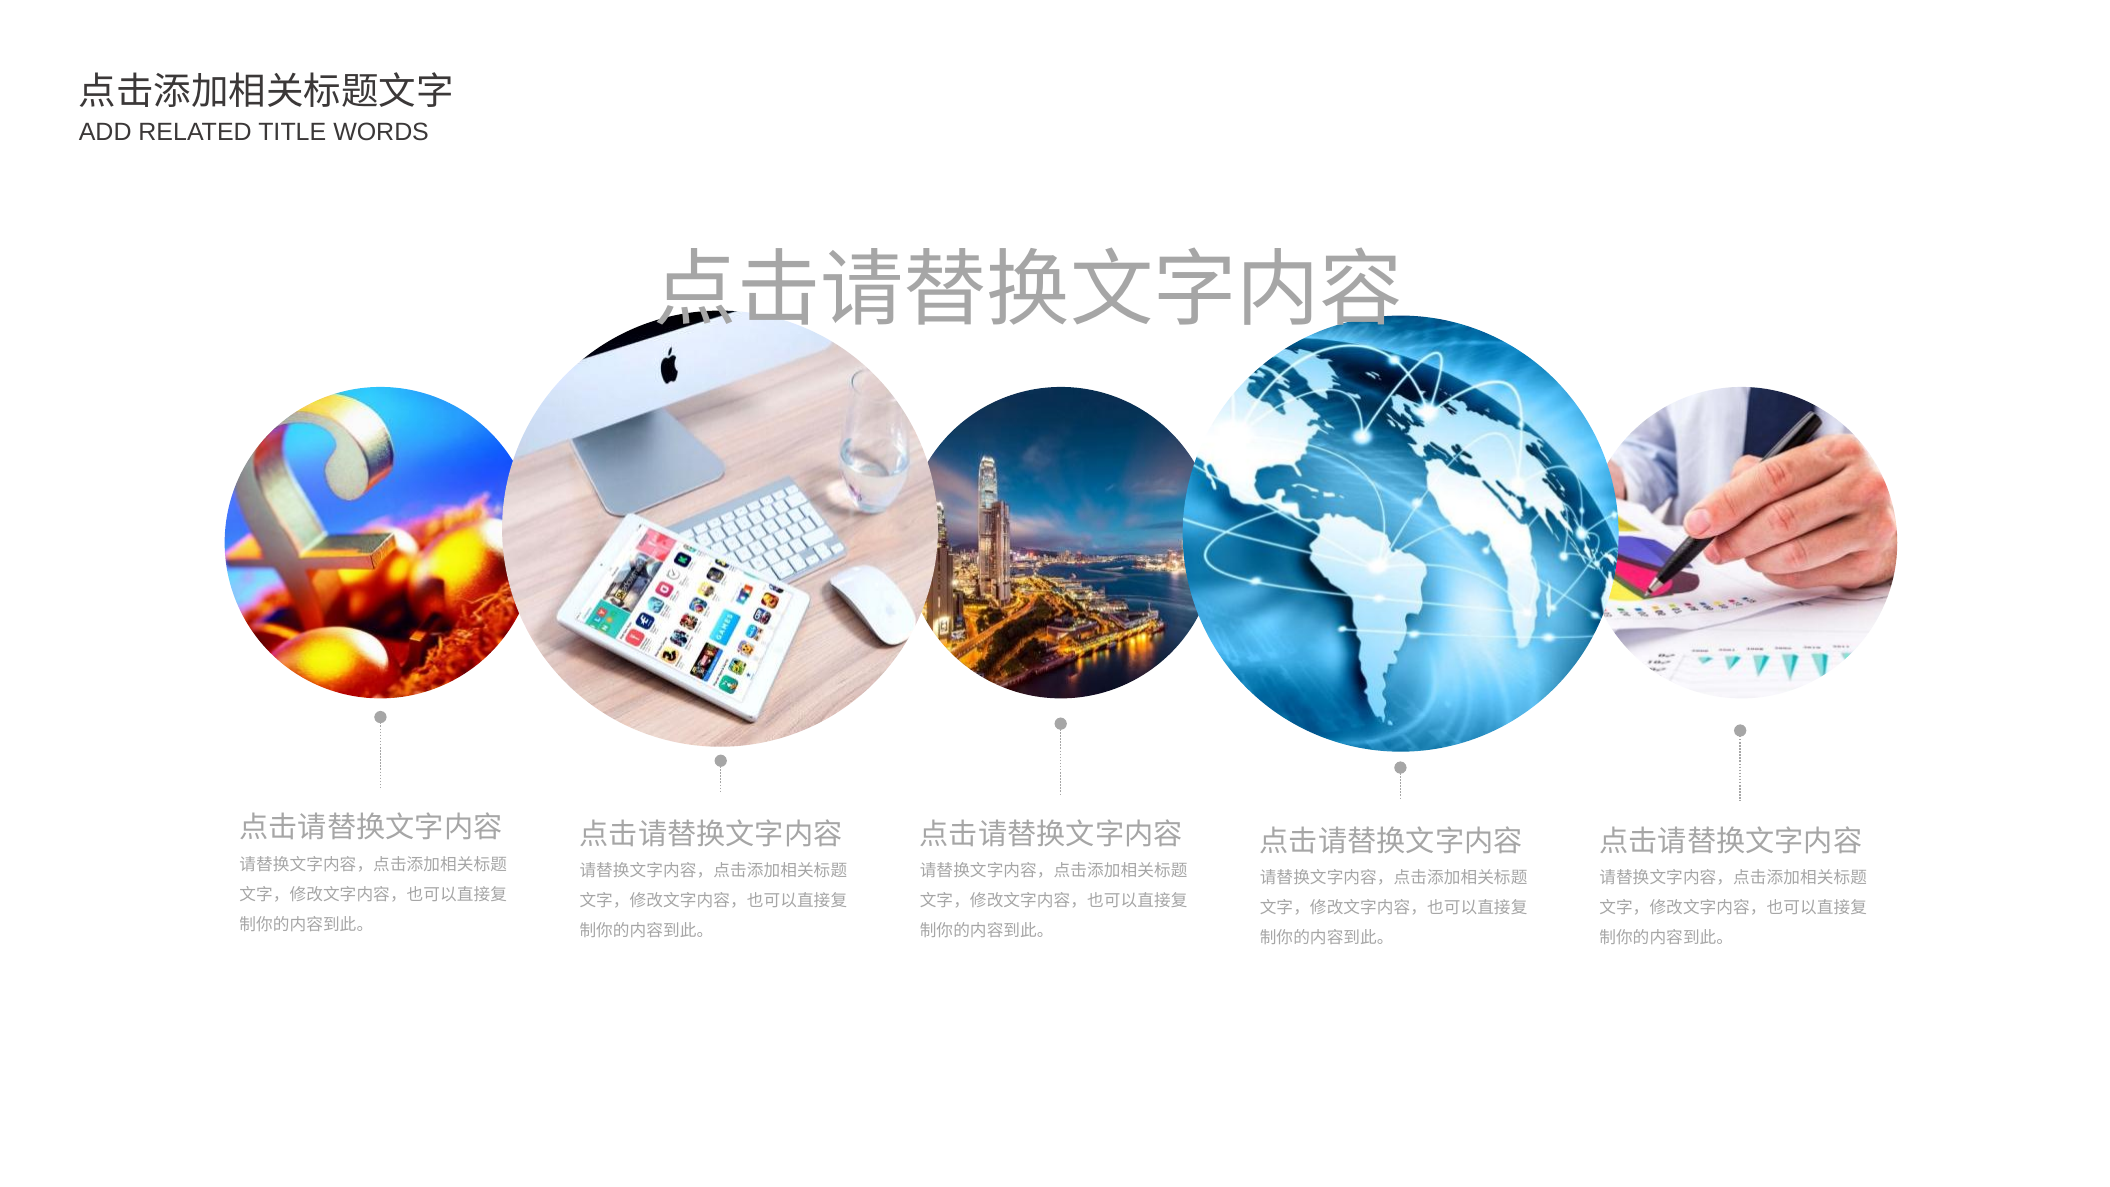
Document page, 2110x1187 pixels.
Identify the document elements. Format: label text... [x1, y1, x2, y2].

text_box [501, 325, 940, 748]
text_box 点击请替换文字内容 请替换文字内容，点击添加相关标题文字，修改文字内容，也可以直接复制你的内容到此。 [1244, 794, 1557, 957]
text_box [922, 385, 1198, 700]
text_box 点击请替换文字内容 请替换文字内容，点击添加相关标题文字，修改文字内容，也可以直接复制你的内容到此。 [564, 787, 877, 950]
text_box 点击请替换文字内容 请替换文字内容，点击添加相关标题文字，修改文字内容，也可以直接复制你的内容到此。 [904, 787, 1217, 950]
text_box 点击请替换文字内容 [639, 178, 1471, 343]
text_box [1604, 385, 1899, 700]
text_box [1181, 326, 1620, 753]
text_box ADD RELATED TITLE WORDS [62, 107, 446, 154]
text_box 点击请替换文字内容 请替换文字内容，点击添加相关标题文字，修改文字内容，也可以直接复制你的内容到此。 [224, 781, 537, 944]
text_box [223, 385, 519, 700]
text_box 点击请替换文字内容 请替换文字内容，点击添加相关标题文字，修改文字内容，也可以直接复制你的内容到此。 [1584, 794, 1897, 957]
text_box 点击添加相关标题文字 [62, 59, 470, 121]
